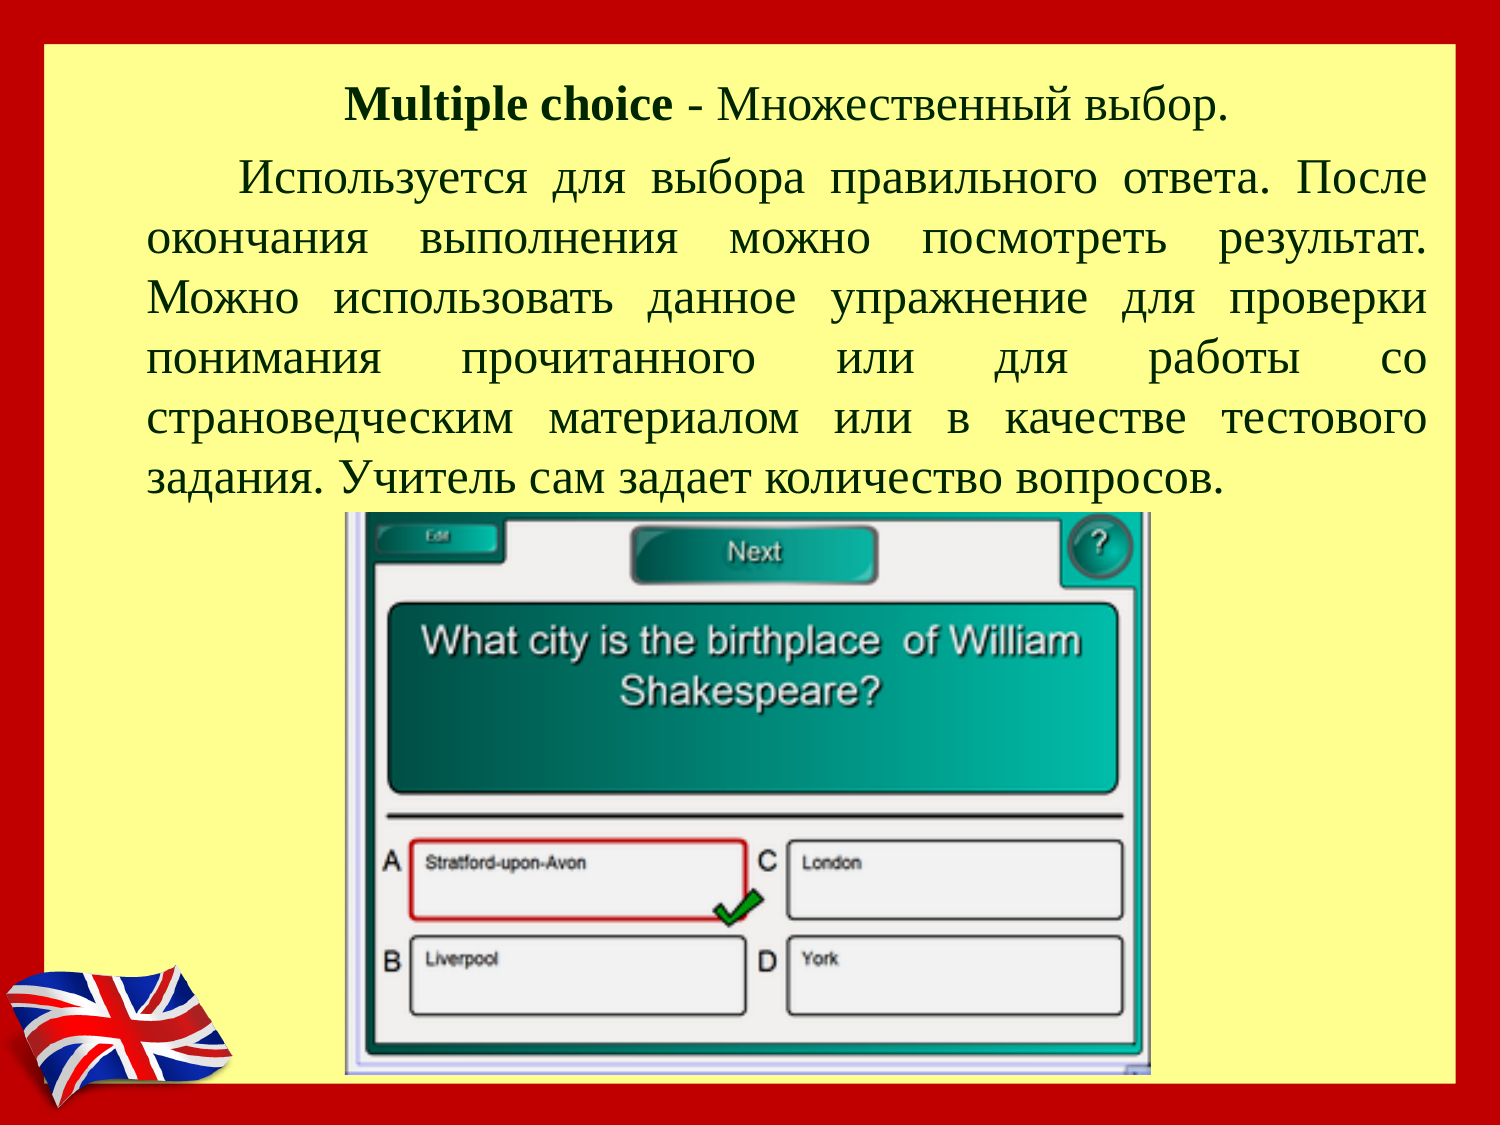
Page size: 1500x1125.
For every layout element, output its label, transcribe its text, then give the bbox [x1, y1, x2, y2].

picture [0, 906, 237, 1125]
list Multiple choice - Множественный выбор. Используется для выбора правильного ответа. После окончания выполнения можно посмотреть результат. Можно использовать данное упражнение для проверки понимания прочитанного или для работы со страноведческим материалом или в качестве тестового задания. Учитель сам задает количество вопросов. [74, 46, 1444, 1006]
picture [344, 511, 1152, 1075]
